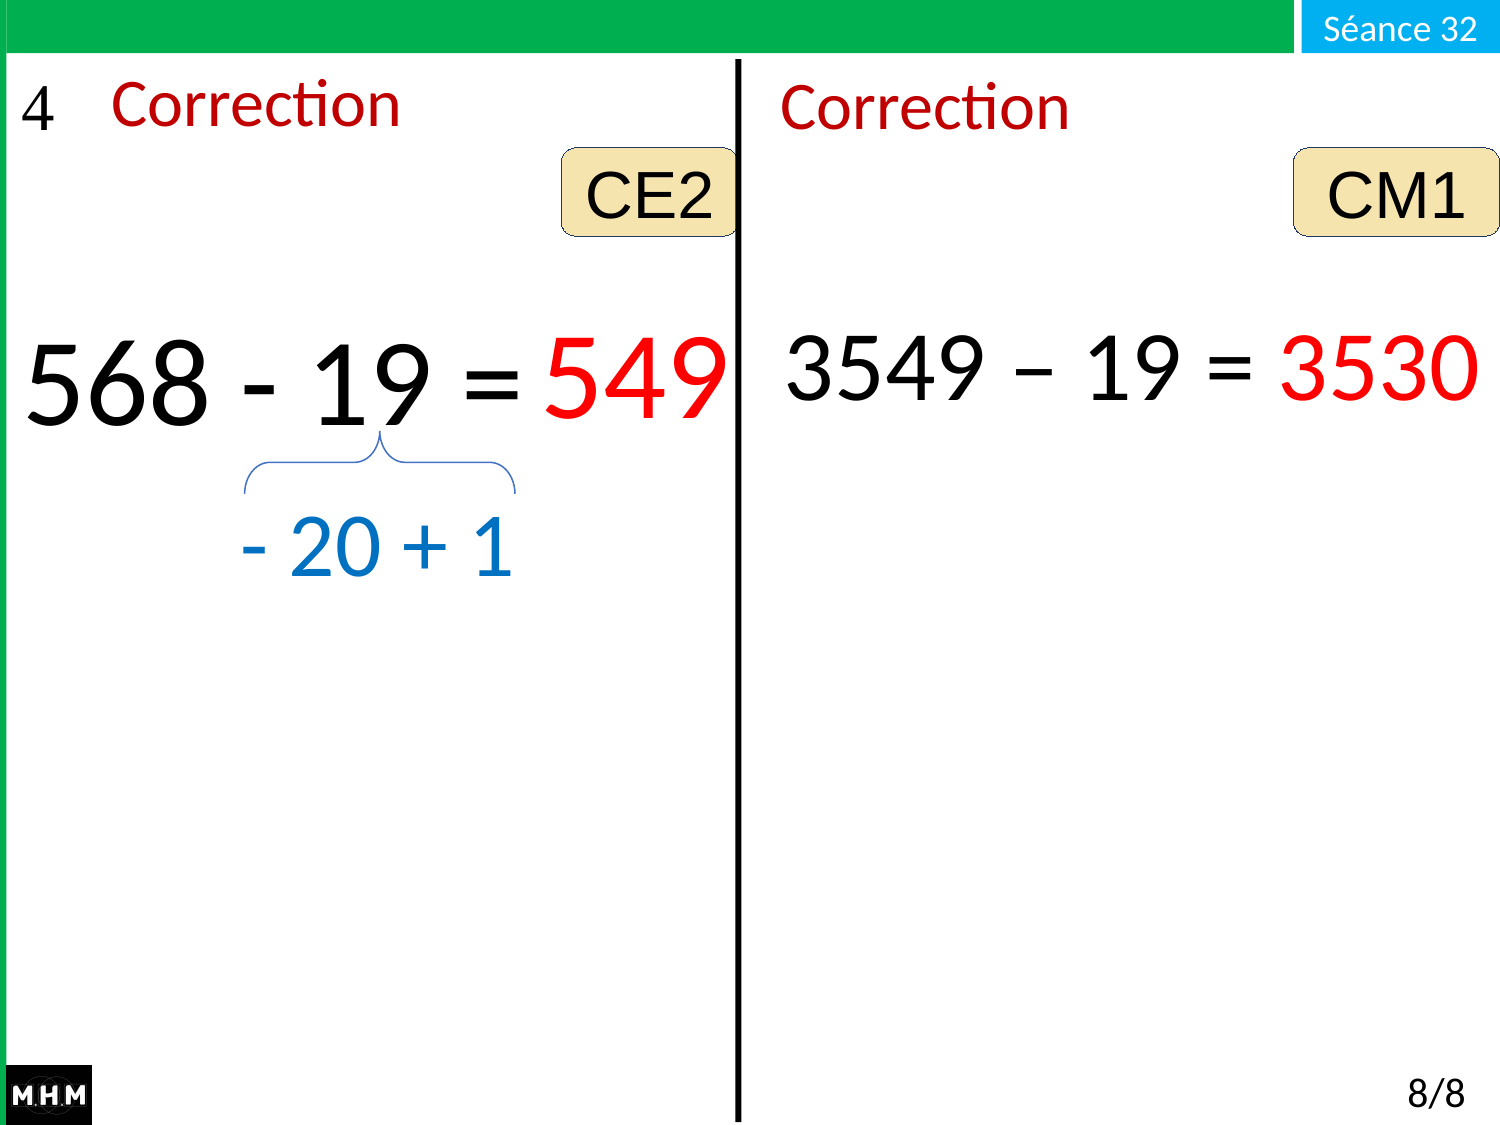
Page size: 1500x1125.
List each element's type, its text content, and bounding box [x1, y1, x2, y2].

text_box - 20 + 1 [225, 477, 541, 602]
title Correction [739, 60, 1391, 149]
text_box 549 [739, 286, 745, 451]
text_box 549 [524, 286, 738, 451]
text_box 3549 – 19 = 3530 [769, 292, 1500, 428]
text_box CE2 [561, 147, 738, 237]
text_box CM1 [1293, 147, 1500, 237]
text_box 568 - 19 = [7, 293, 569, 458]
list 8/8 [1373, 1064, 1500, 1125]
text_box Correction [765, 62, 1309, 152]
title Correction [96, 60, 738, 149]
text_box [243, 430, 516, 494]
picture [6, 1065, 92, 1125]
